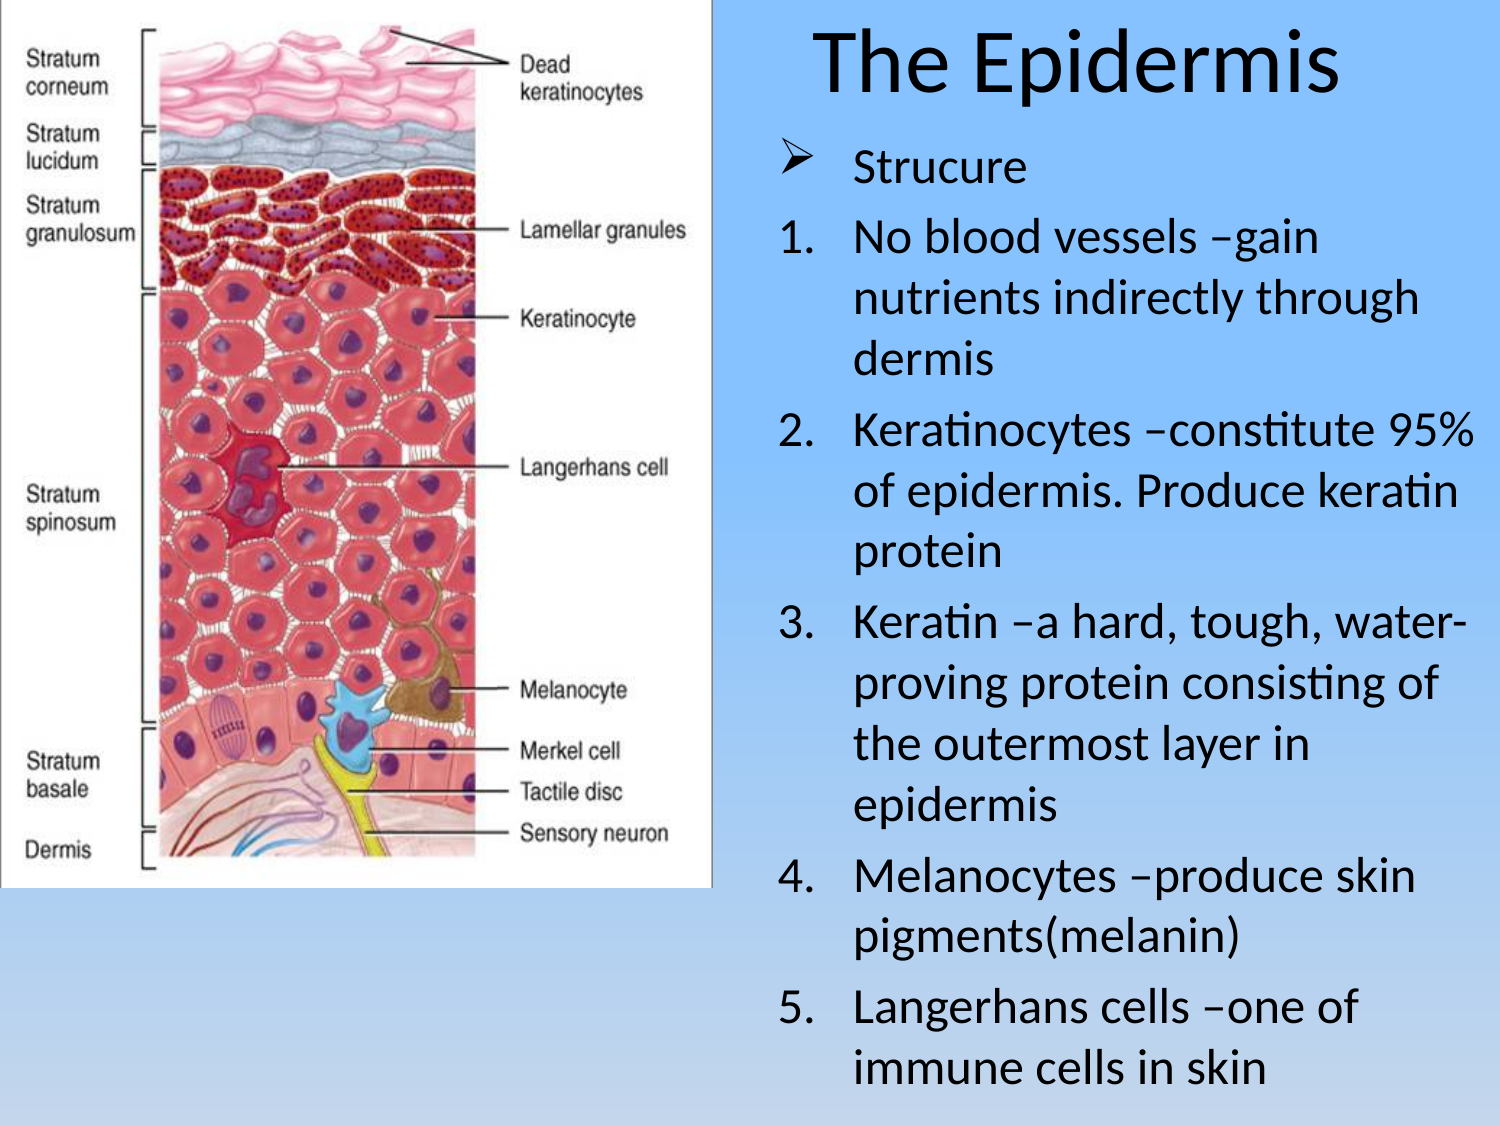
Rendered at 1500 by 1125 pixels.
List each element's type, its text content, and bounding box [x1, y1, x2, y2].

title The Epidermis [713, 0, 1500, 151]
picture [0, 0, 713, 888]
list Strucure No blood vessels –gain nutrients indirectly through dermis Keratinocytes –constitute 95% of epidermis. Produce keratin protein Keratin –a hard, tough, water-proving protein consisting of the outermost layer in epidermis Melanocytes –produce skin pigments(melanin) Langerhans cells –one of immune cells in skin [762, 124, 1500, 1125]
